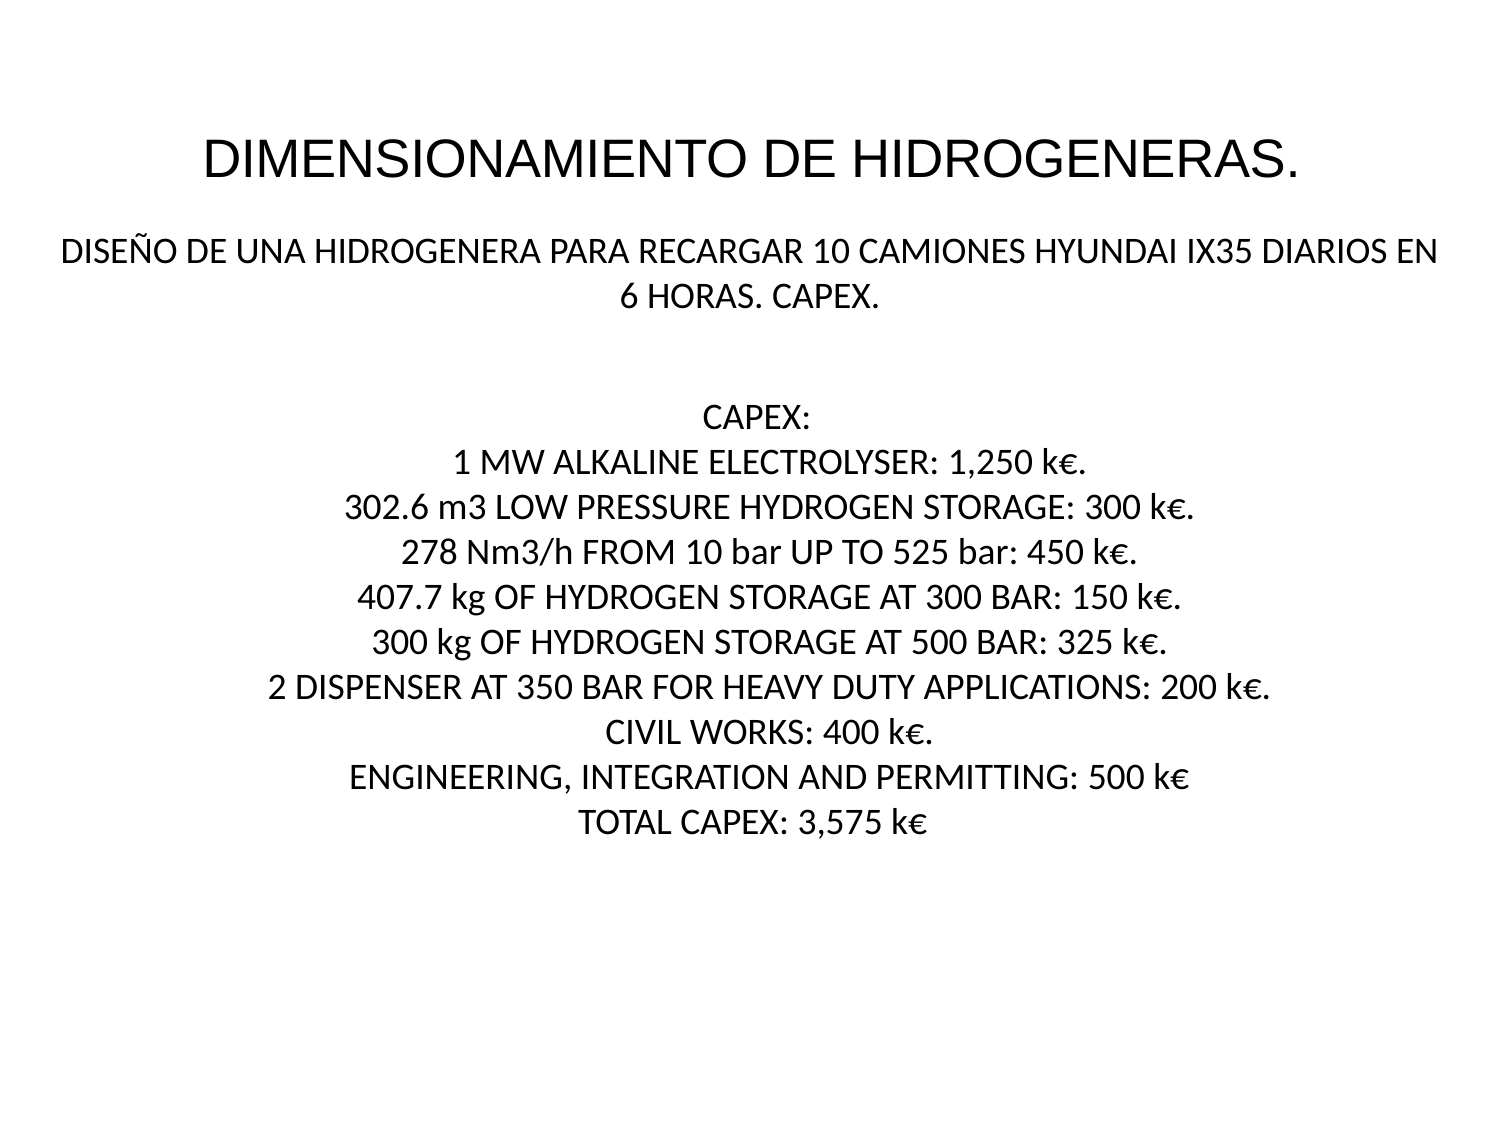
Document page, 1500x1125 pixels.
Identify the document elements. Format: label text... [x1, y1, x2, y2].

text_box CAPEX: 1 MW ALKALINE ELECTROLYSER: 1,250 k€. 302.6 m3 LOW PRESSURE HYDROGEN STORAGE: 300 k€. 278 Nm3/h FROM 10 bar UP TO 525 bar: 450 k€. 407.7 kg OF HYDROGEN STORAGE AT 300 BAR: 150 k€. 300 kg OF HYDROGEN STORAGE AT 500 BAR: 325 k€. 2 DISPENSER AT 350 BAR FOR HEAVY DUTY APPLICATIONS: 200 k€. CIVIL WORKS: 400 k€. ENGINEERING, INTEGRATION AND PERMITTING: 500 k€ TOTAL CAPEX: 3,575 k€ [42, 384, 1472, 940]
text_box DIMENSIONAMIENTO DE HIDROGENERAS. [1, 130, 1500, 190]
text_box DISEÑO DE UNA HIDROGENERA PARA RECARGAR 10 CAMIONES HYUNDAI IX35 DIARIOS EN 6 HORAS. CAPEX. [35, 218, 1465, 324]
